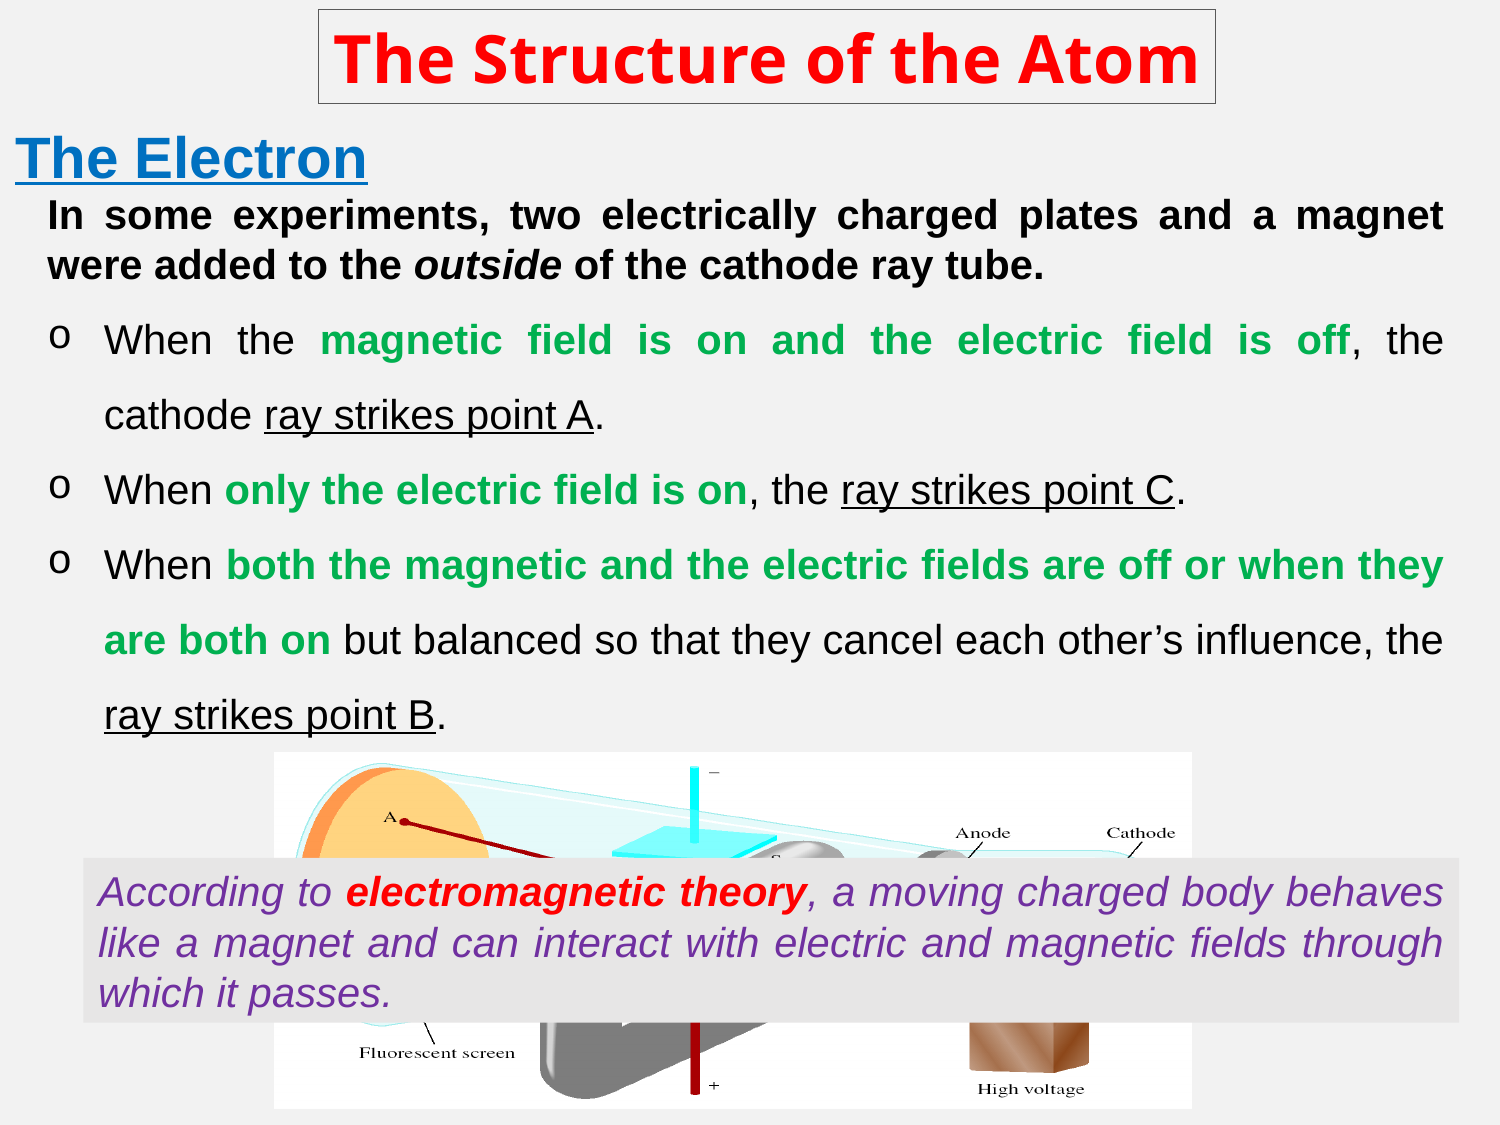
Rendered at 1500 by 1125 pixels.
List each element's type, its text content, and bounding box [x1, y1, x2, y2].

text_box The Electron [0, 107, 399, 204]
text_box In some experiments, two electrically charged plates and a magnet were added to the outside of the cathode ray tube. When the magnetic field is on and the electric field is off, the cathode ray strikes point A. When only the electric field is on, the ray strikes point C. When both the magnetic and the electric fields are off or when they are both on but balanced so that they cancel each other’s influence, the ray strikes point B. [32, 179, 1460, 745]
text_box The Structure of the Atom [318, 9, 1216, 104]
text_box According to electromagnetic theory, a moving charged body behaves like a magnet and can interact with electric and magnetic fields through which it passes. [1192, 857, 1460, 1023]
text_box According to electromagnetic theory, a moving charged body behaves like a magnet and can interact with electric and magnetic fields through which it passes. [83, 857, 274, 1023]
picture [274, 752, 1192, 1109]
